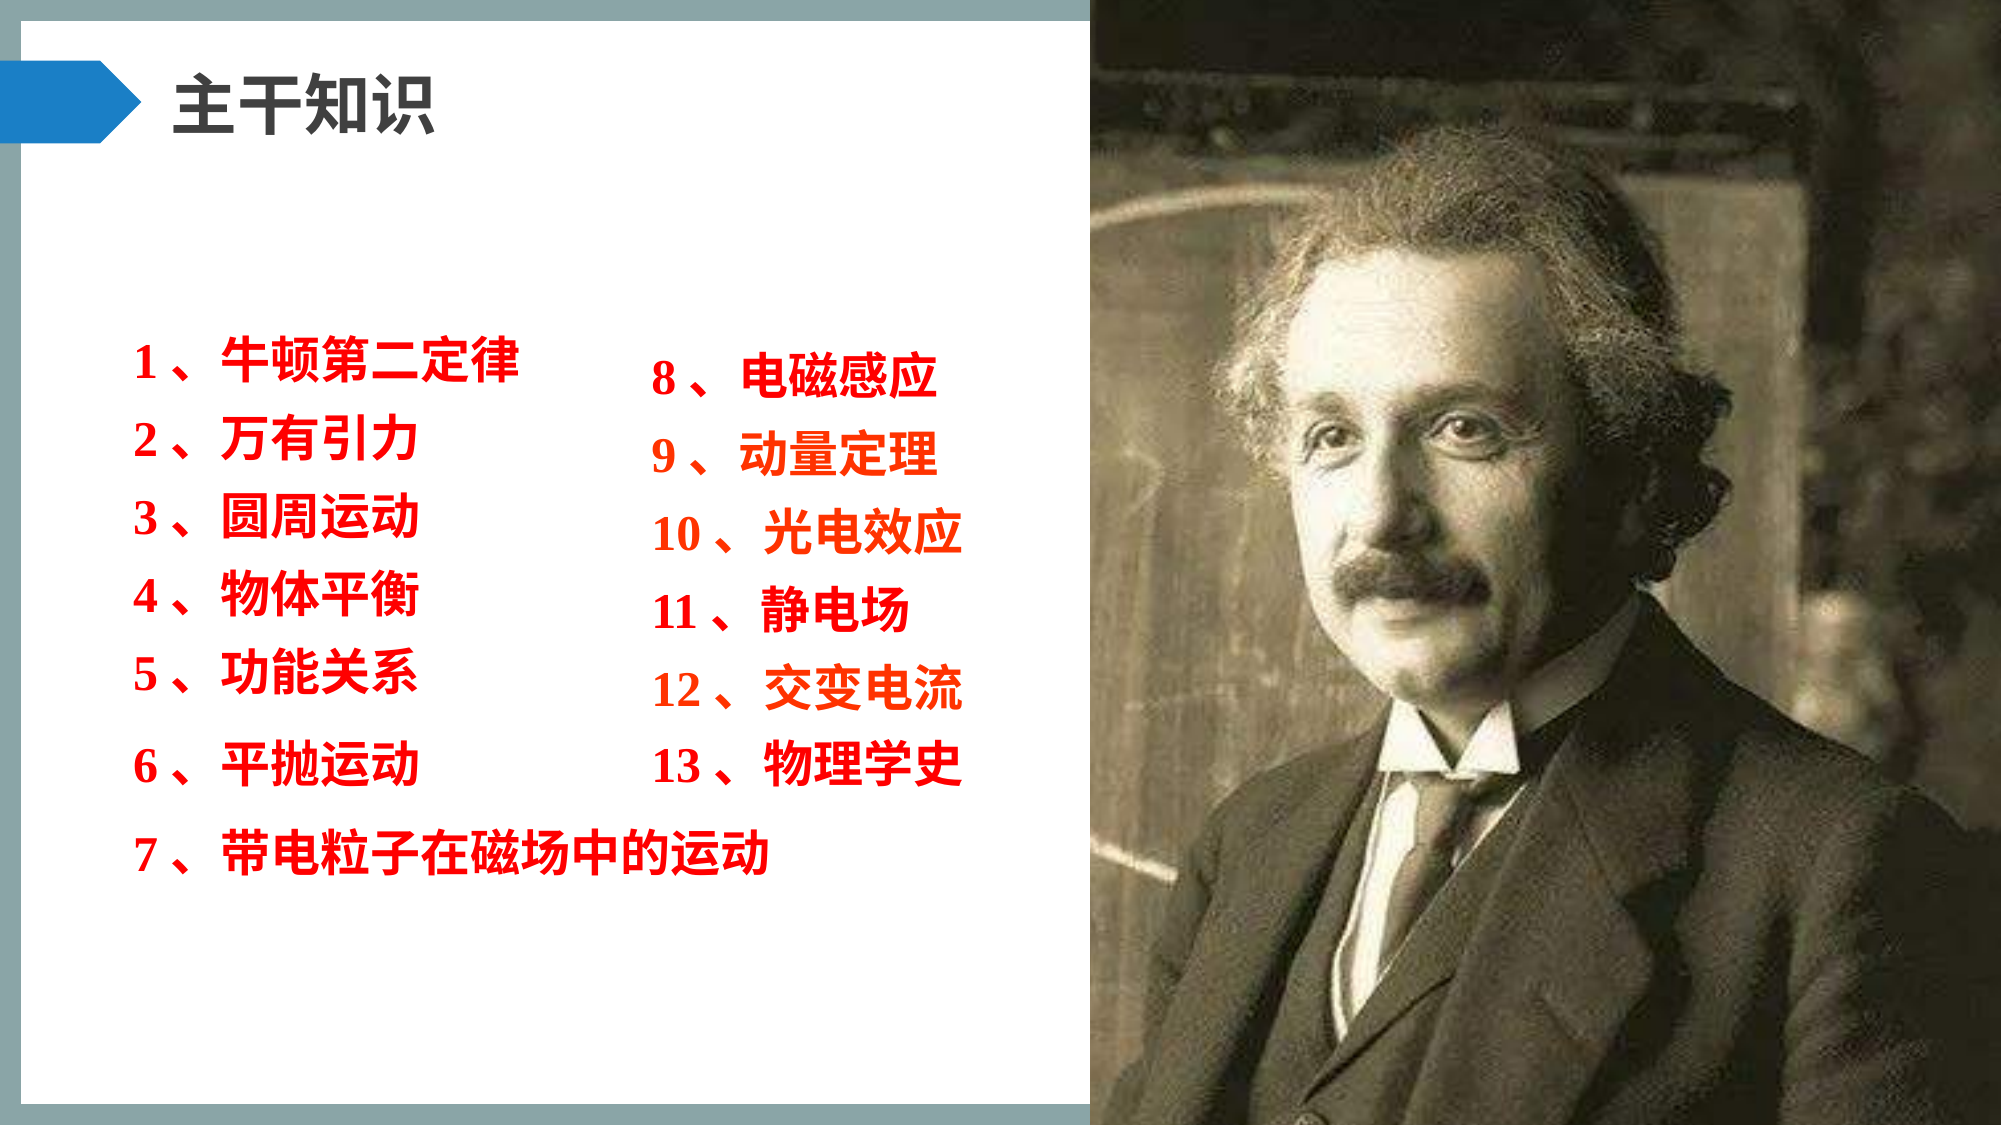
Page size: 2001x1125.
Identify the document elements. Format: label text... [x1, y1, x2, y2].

picture [1090, 0, 2001, 1125]
text_box 9、动量定理 [636, 384, 1039, 490]
text_box 11、静电场 [636, 540, 1090, 619]
text_box 5、功能关系 [118, 602, 608, 694]
text_box 10、光电效应 [636, 490, 1039, 568]
text_box 7、带电粒子在磁场中的运动 [118, 784, 1014, 889]
text_box 13、物理学史 [636, 725, 1090, 800]
text_box 2、万有引力 [118, 396, 608, 446]
text_box 6、平抛运动 [118, 694, 608, 800]
text_box 主干知识 [155, 55, 453, 151]
text_box 12、交变电流 [636, 619, 1090, 725]
text_box 3、圆周运动 [118, 446, 608, 552]
text_box 8、电磁感应 [636, 307, 1090, 412]
text_box 4、物体平衡 [118, 552, 608, 602]
text_box 1、牛顿第二定律 [118, 291, 608, 396]
